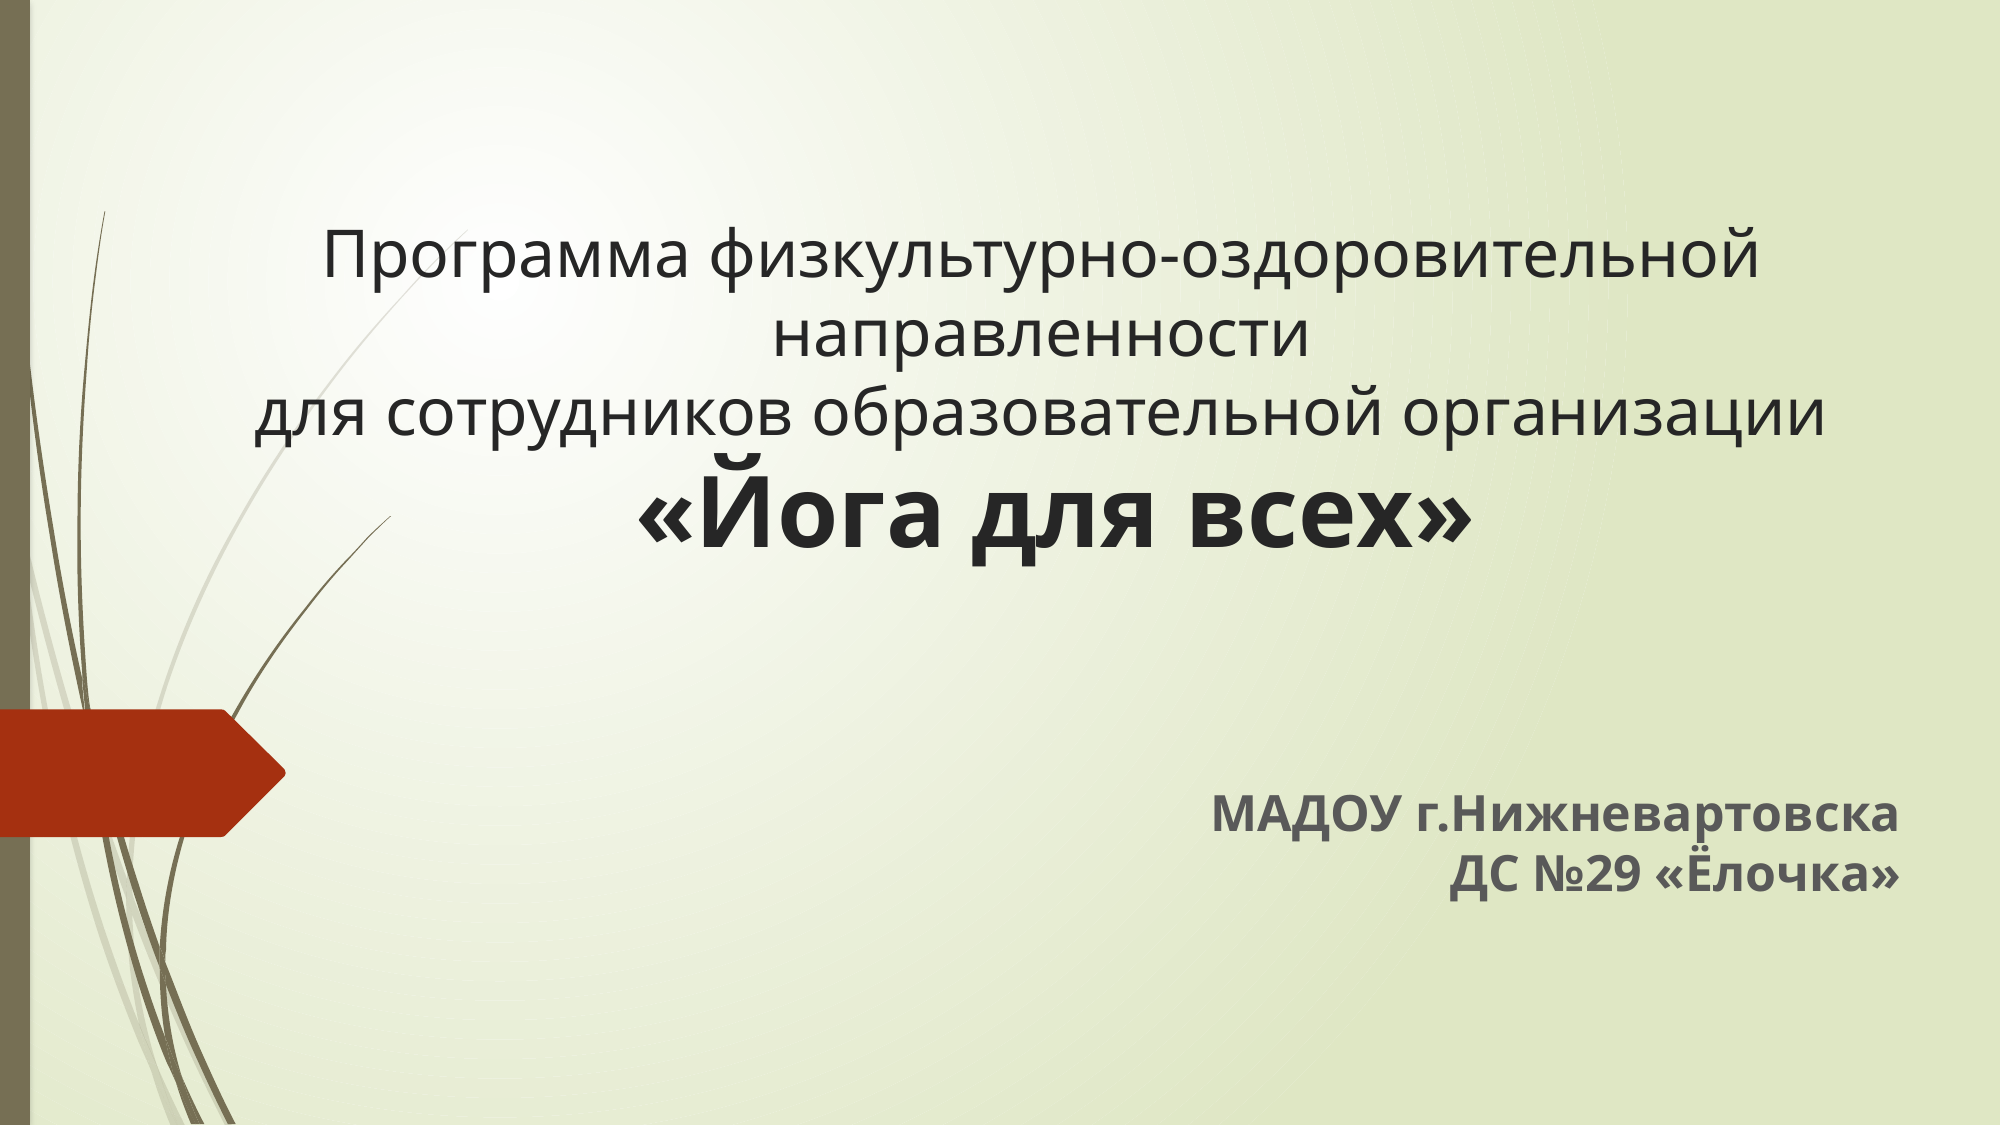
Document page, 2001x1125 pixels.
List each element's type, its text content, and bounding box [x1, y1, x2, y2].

subtitle МАДОУ г.Нижневартовска ДС №29 «Ёлочка» [1145, 774, 1917, 960]
title Программа физкультурно-оздоровительной направленности для сотрудников образовательной организации «Йога для всех» [34, 203, 2000, 575]
